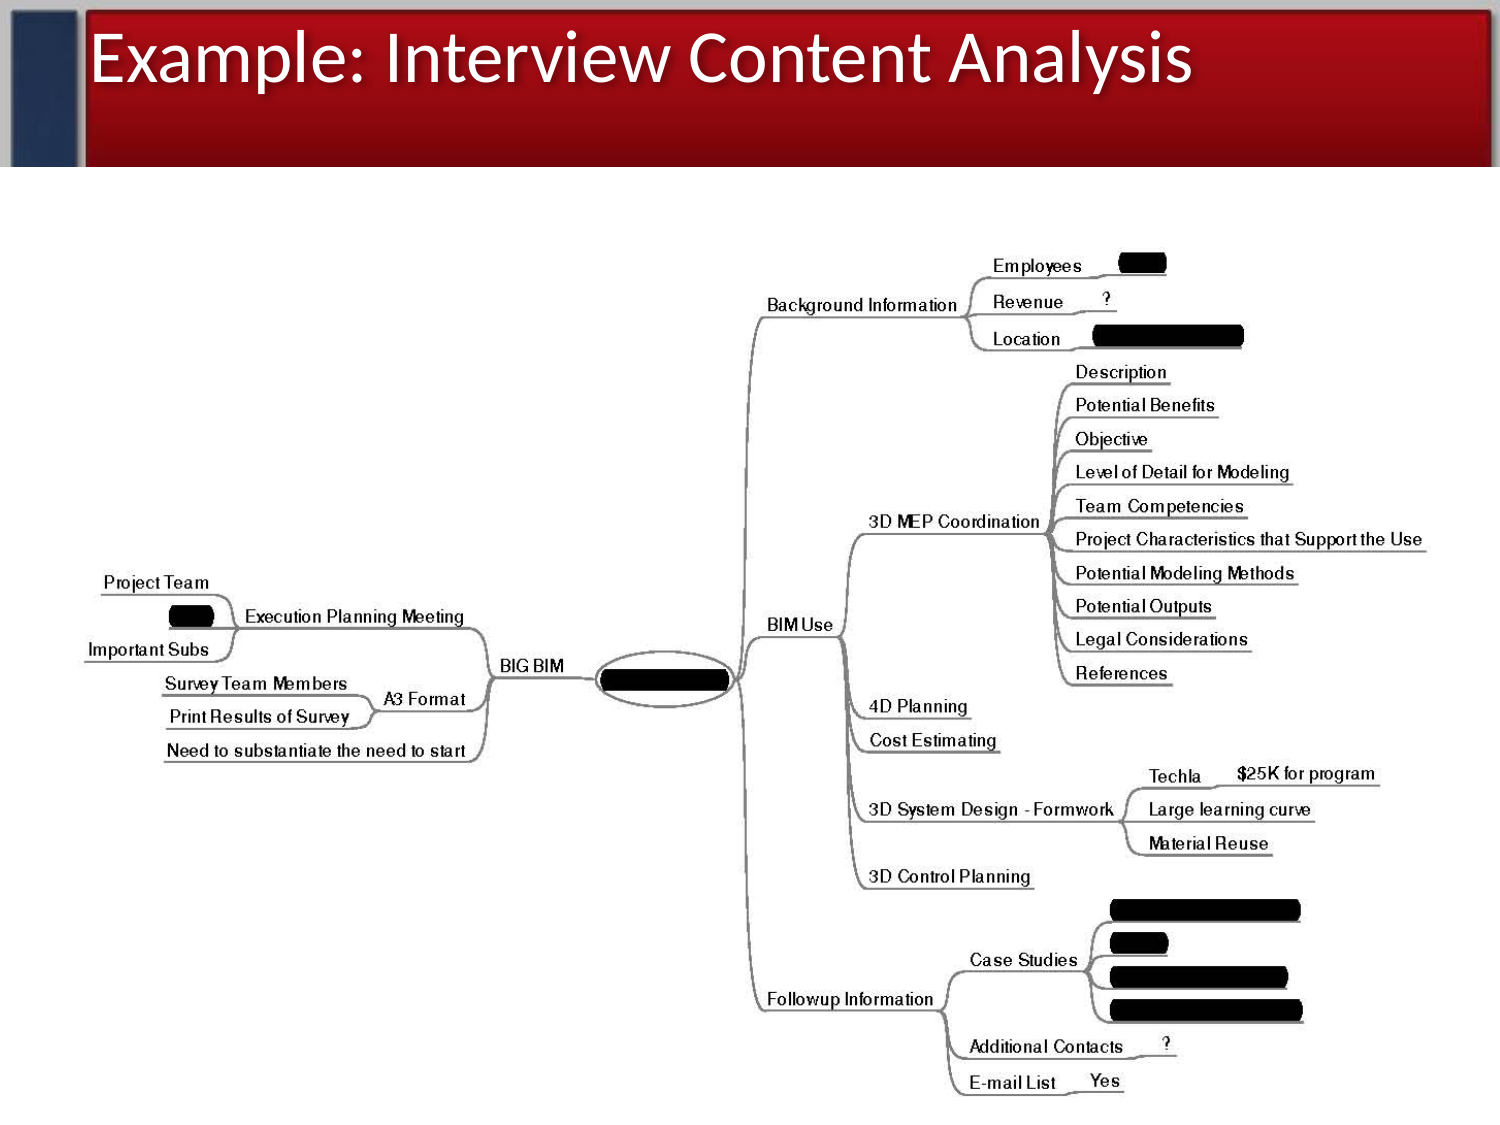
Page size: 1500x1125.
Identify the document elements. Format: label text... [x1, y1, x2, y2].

picture [0, 0, 1500, 1125]
text_box Example: Interview Content Analysis [75, 0, 1325, 105]
